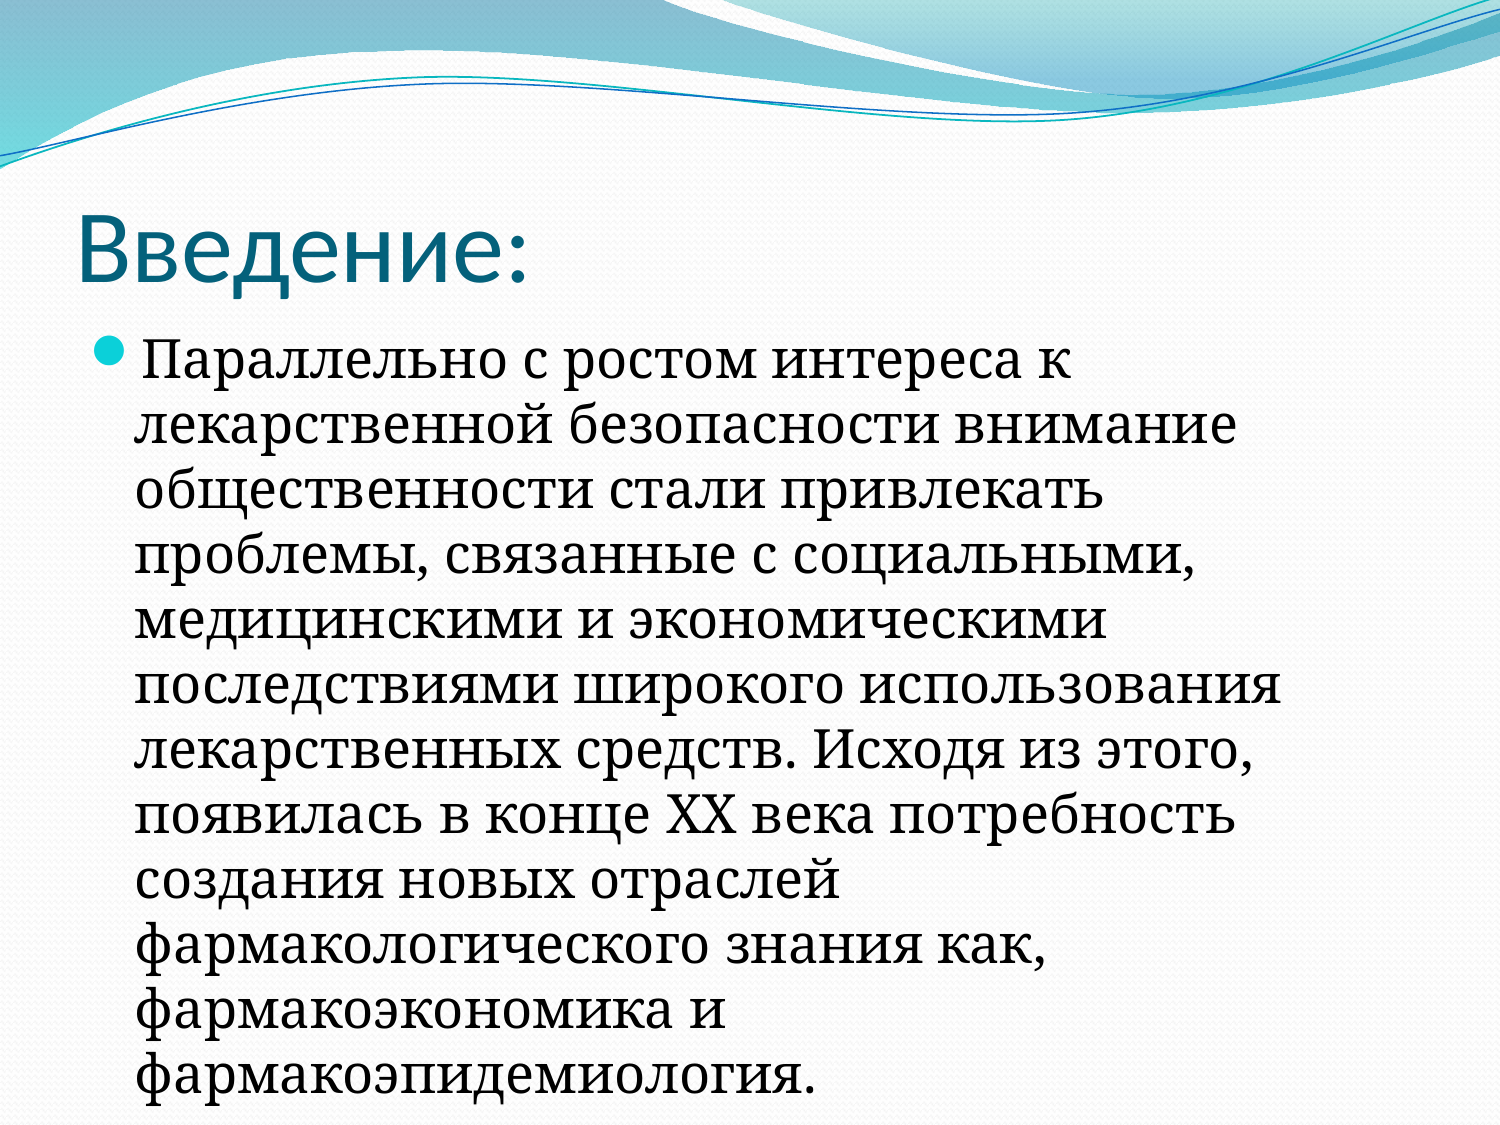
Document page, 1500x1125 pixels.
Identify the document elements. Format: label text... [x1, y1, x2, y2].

list Параллельно с ростом интереса к лекарственной безопасности внимание общественности стали привлекать проблемы, связанные с социальными, медицинскими и экономическими последствиями широкого использования лекарственных средств. Исходя из этого, появилась в конце XX века потребность создания новых отраслей фармакологического знания как, фармакоэкономика и фармакоэпидемиология. [75, 317, 1425, 1038]
title Введение: [75, 115, 1425, 303]
